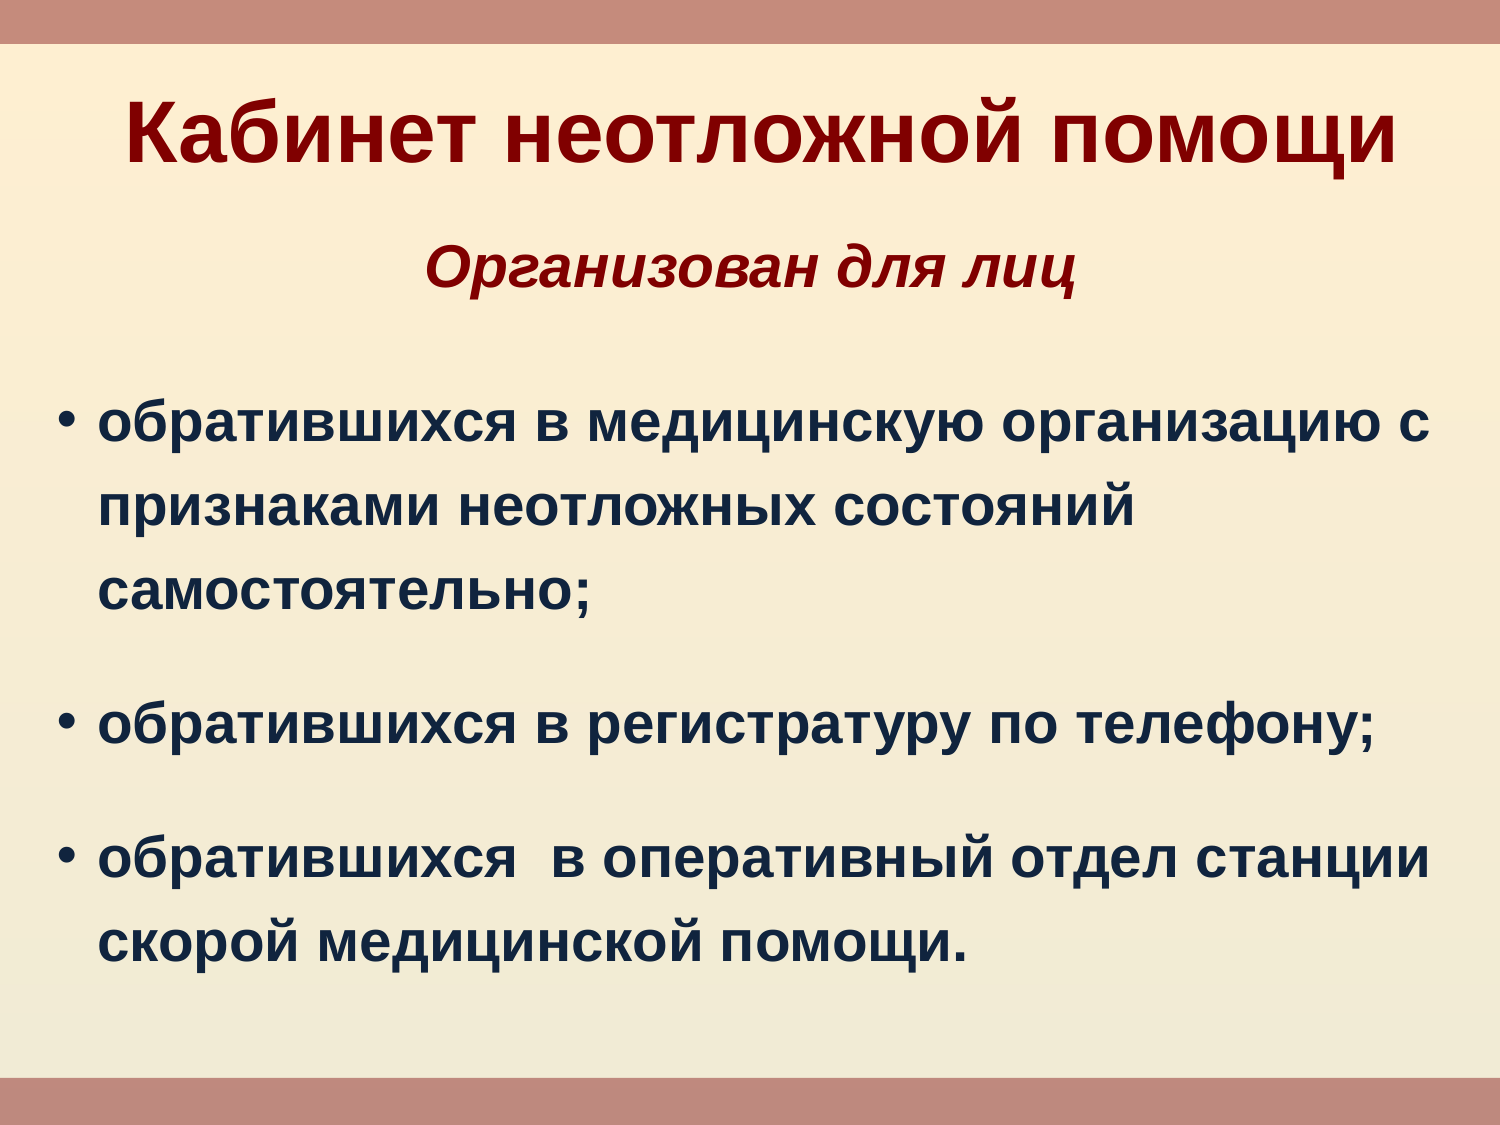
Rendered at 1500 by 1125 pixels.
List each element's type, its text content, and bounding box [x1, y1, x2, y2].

title Кабинет неотложной помощи [88, 25, 1436, 229]
text_box [0, 1076, 1500, 1125]
list обратившихся в медицинскую организацию с признаками неотложных состояний самостоятельно; обратившихся в регистратуру по телефону; обратившихся в оперативный отдел станции скорой медицинской помощи. [26, 361, 1471, 948]
text_box Организован для лиц [78, 219, 1425, 307]
text_box [0, 0, 1500, 46]
